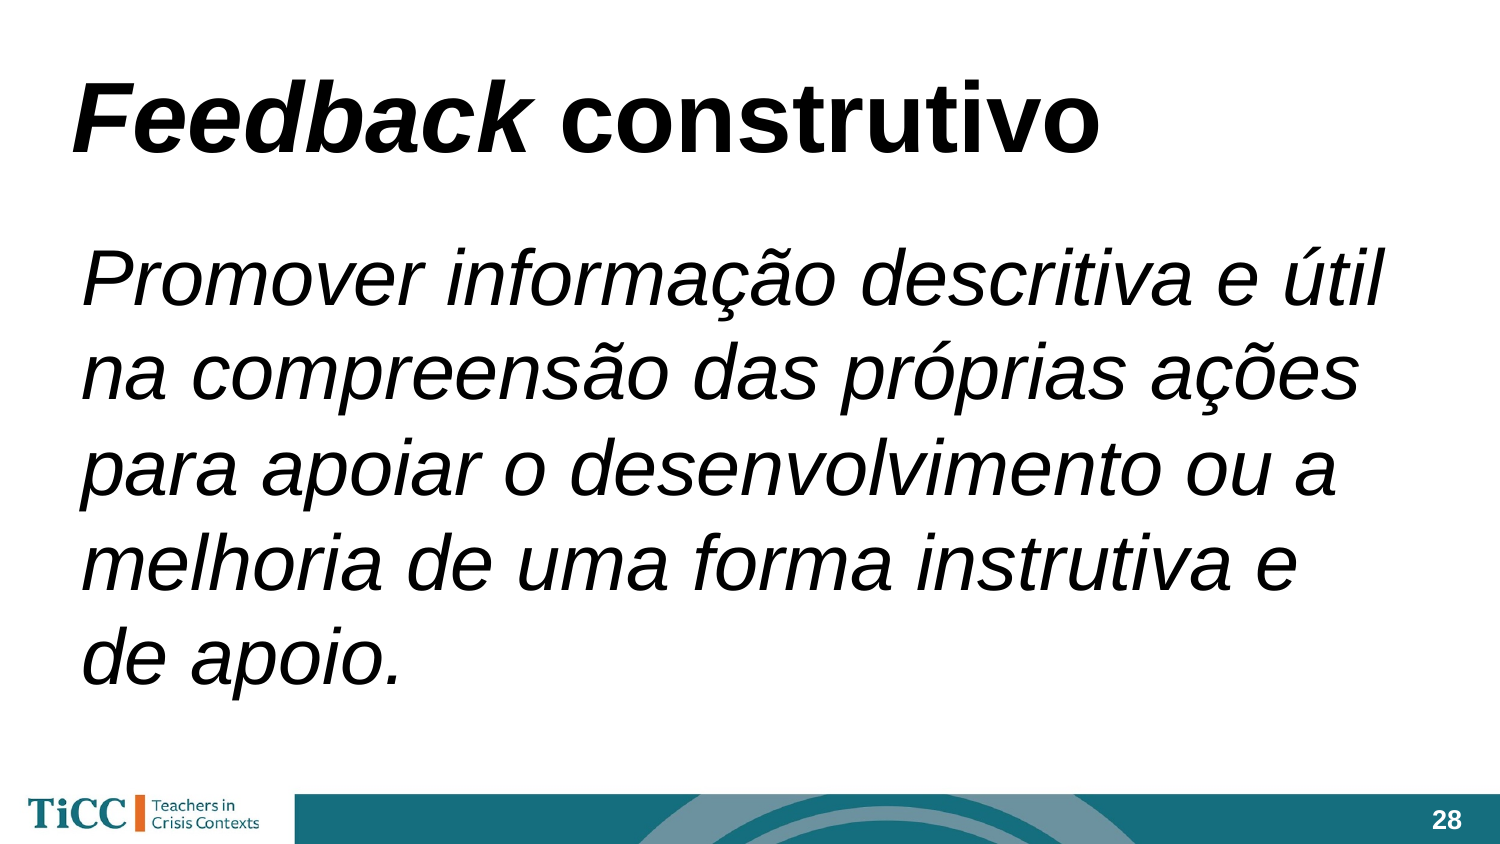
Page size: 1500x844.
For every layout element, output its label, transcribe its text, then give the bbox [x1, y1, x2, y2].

title Feedback construtivo [56, 0, 1407, 188]
list Promover informação descritiva e útil na compreensão das próprias ações para apoiar o desenvolvimento ou a melhoria de uma forma instrutiva e de apoio. [66, 210, 1417, 780]
slide_number ‹#› [1387, 786, 1478, 844]
picture [0, 0, 1500, 844]
